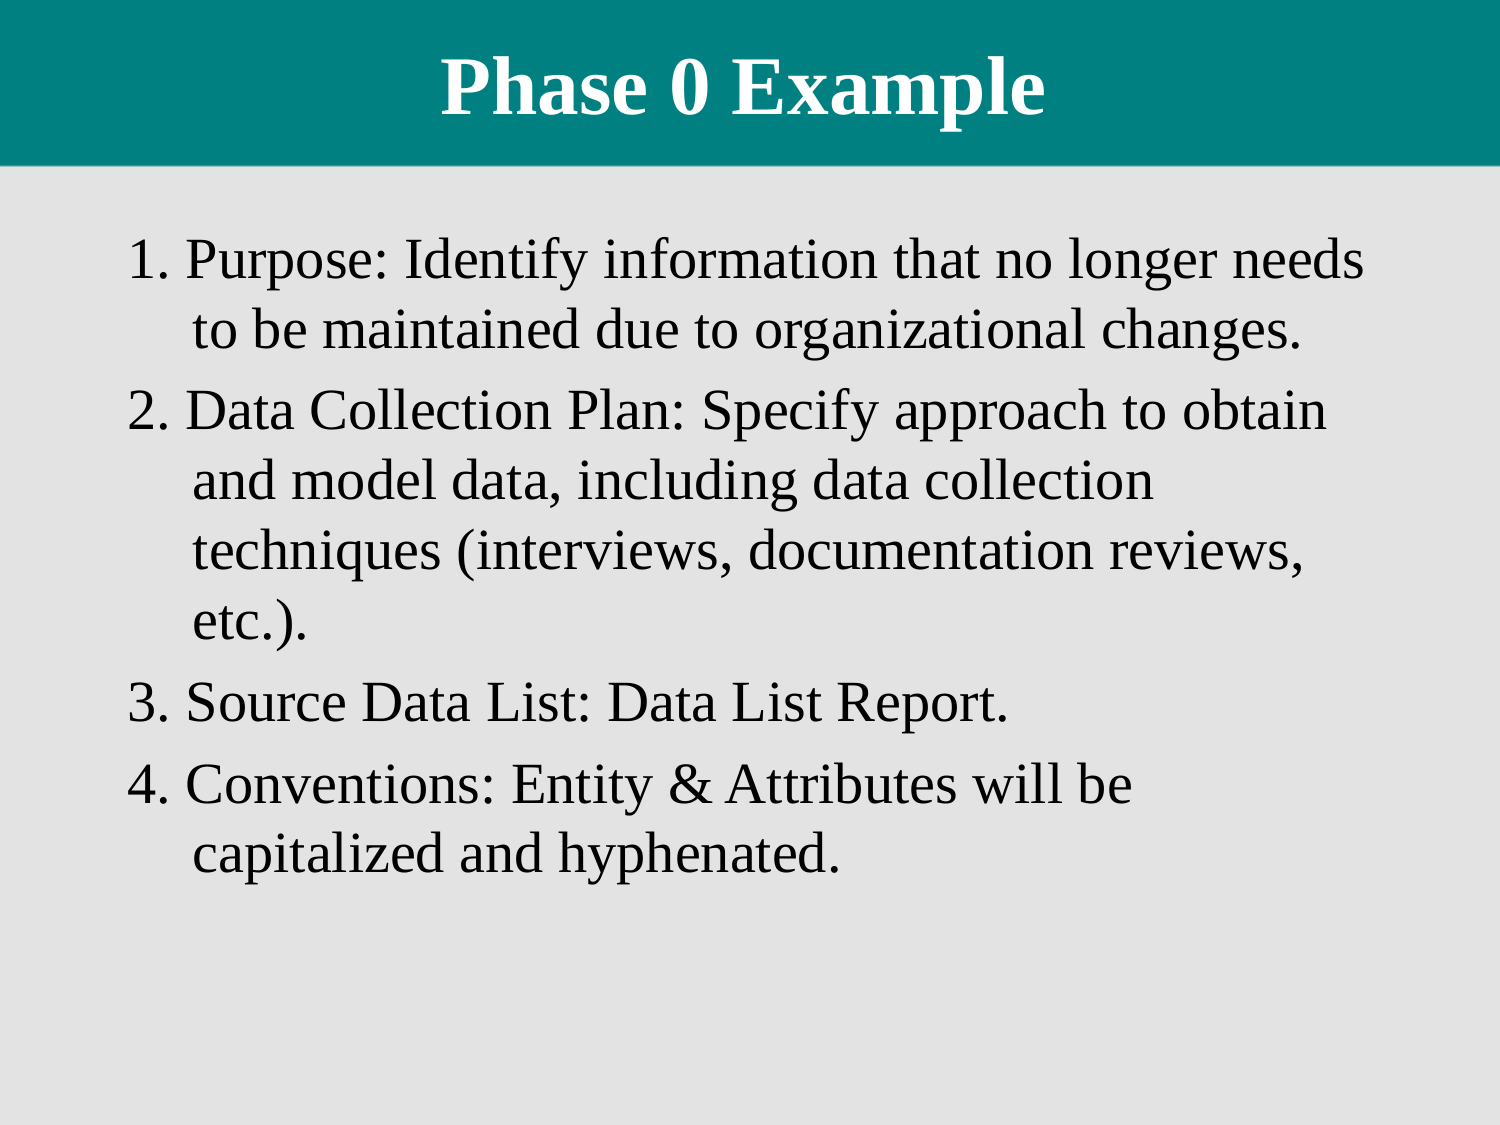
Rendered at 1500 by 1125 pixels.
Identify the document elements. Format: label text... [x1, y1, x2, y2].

picture [0, 0, 1500, 1125]
list 1. Purpose: Identify information that no longer needs to be maintained due to organizational changes. 2. Data Collection Plan: Specify approach to obtain and model data, including data collection techniques (interviews, documentation reviews, etc.). 3. Source Data List: Data List Report. 4. Conventions: Entity & Attributes will be capitalized and hyphenated. [111, 211, 1388, 901]
title Phase 0 Example [0, 23, 1488, 140]
